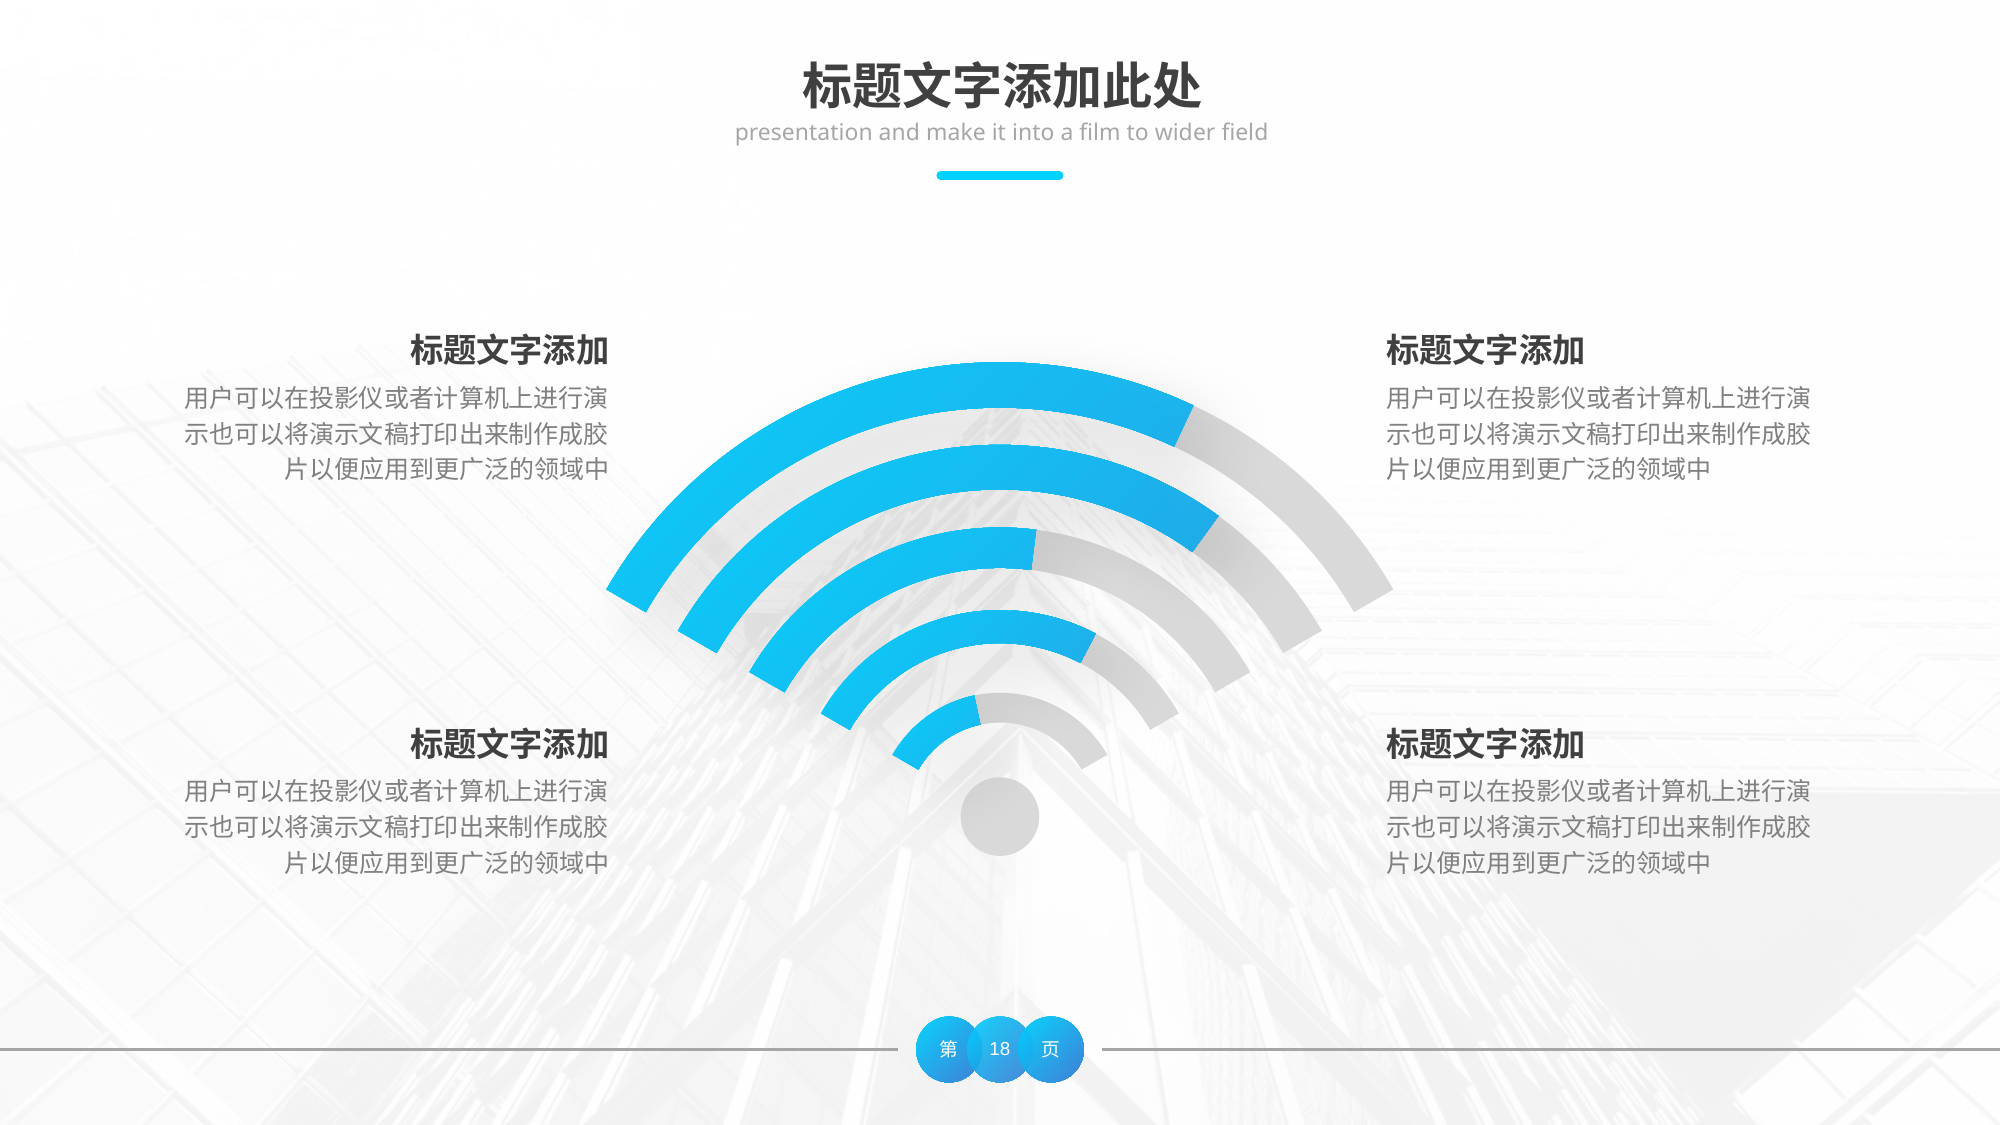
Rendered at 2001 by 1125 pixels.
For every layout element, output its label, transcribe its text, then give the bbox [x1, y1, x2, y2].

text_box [1371, 314, 1841, 494]
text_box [1371, 707, 1841, 887]
slide_number 18 [964, 1017, 1036, 1078]
text_box [819, 609, 1098, 732]
text_box [1075, 559, 1252, 694]
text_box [155, 707, 625, 887]
text_box [1117, 648, 1181, 732]
text_box [1223, 419, 1395, 614]
text_box [676, 443, 1220, 655]
text_box [1230, 543, 1324, 655]
text_box [604, 361, 1195, 614]
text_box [647, 46, 1357, 153]
text_box [959, 776, 1041, 857]
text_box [155, 314, 625, 494]
text_box [1011, 702, 1109, 772]
text_box [891, 694, 982, 772]
text_box [748, 526, 1038, 694]
